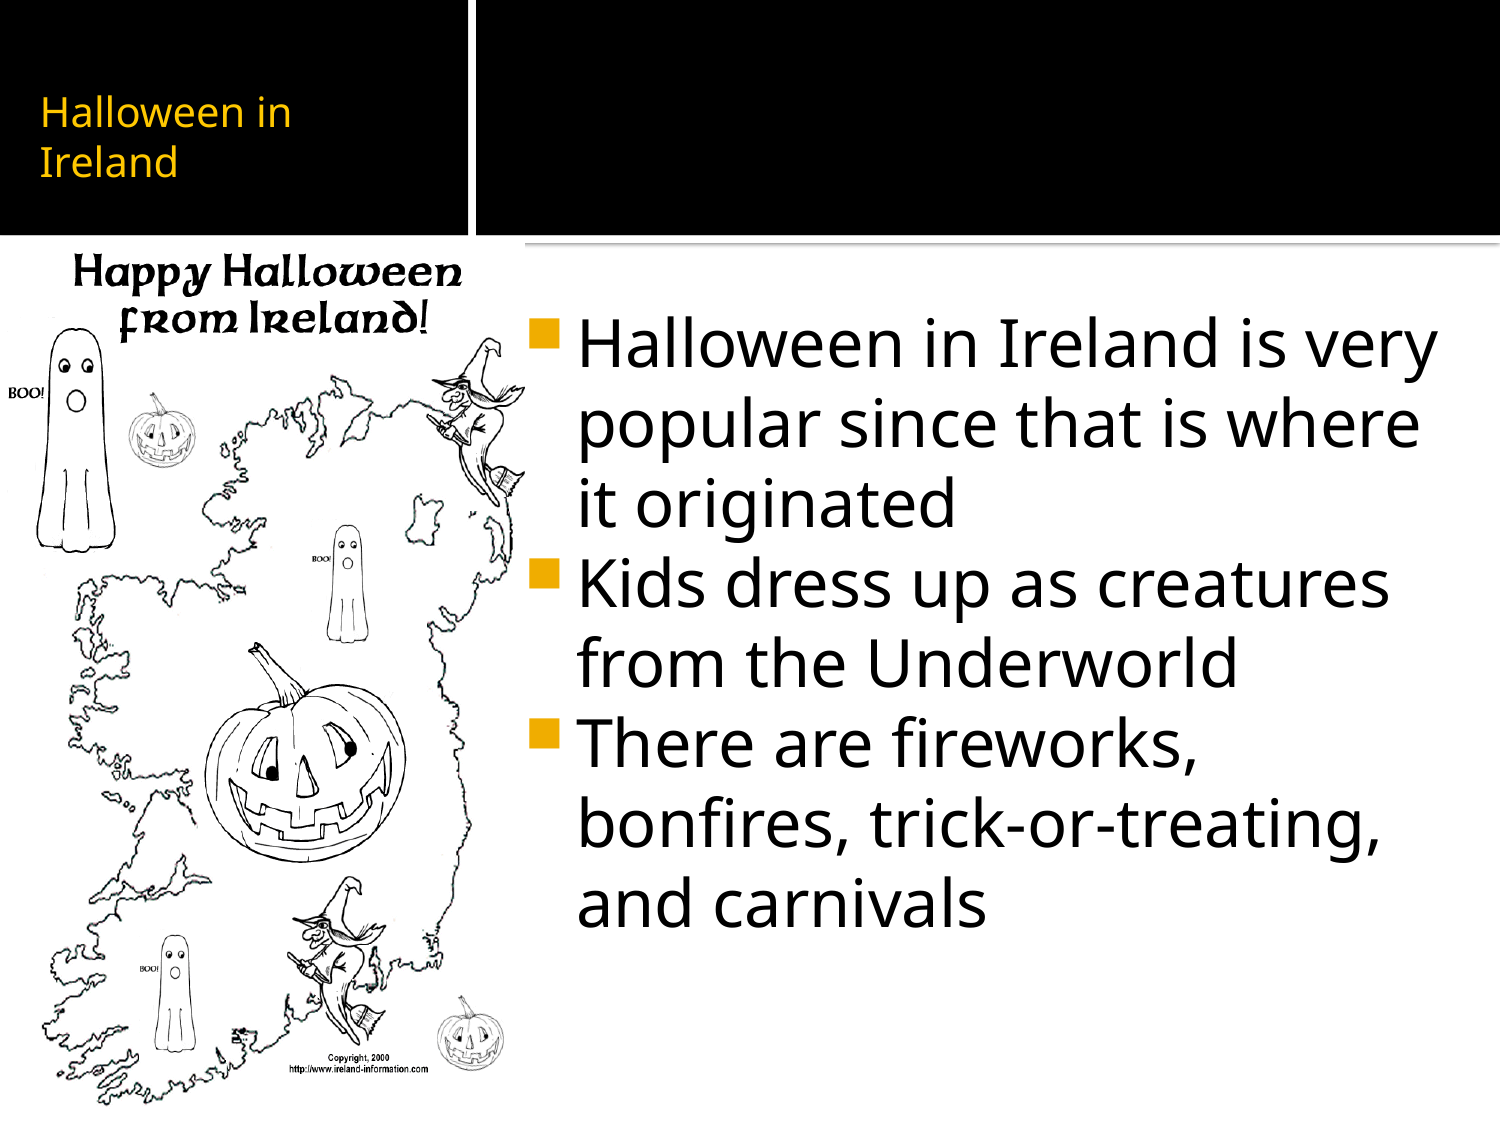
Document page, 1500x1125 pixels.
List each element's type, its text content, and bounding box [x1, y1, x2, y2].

picture [0, 237, 525, 1125]
title Halloween in Ireland [27, 24, 442, 186]
list Halloween in Ireland is very popular since that is where it originated Kids dress up as creatures from the Underworld There are fireworks, bonfires, trick-or-treating, and carnivals [531, 285, 1467, 1035]
